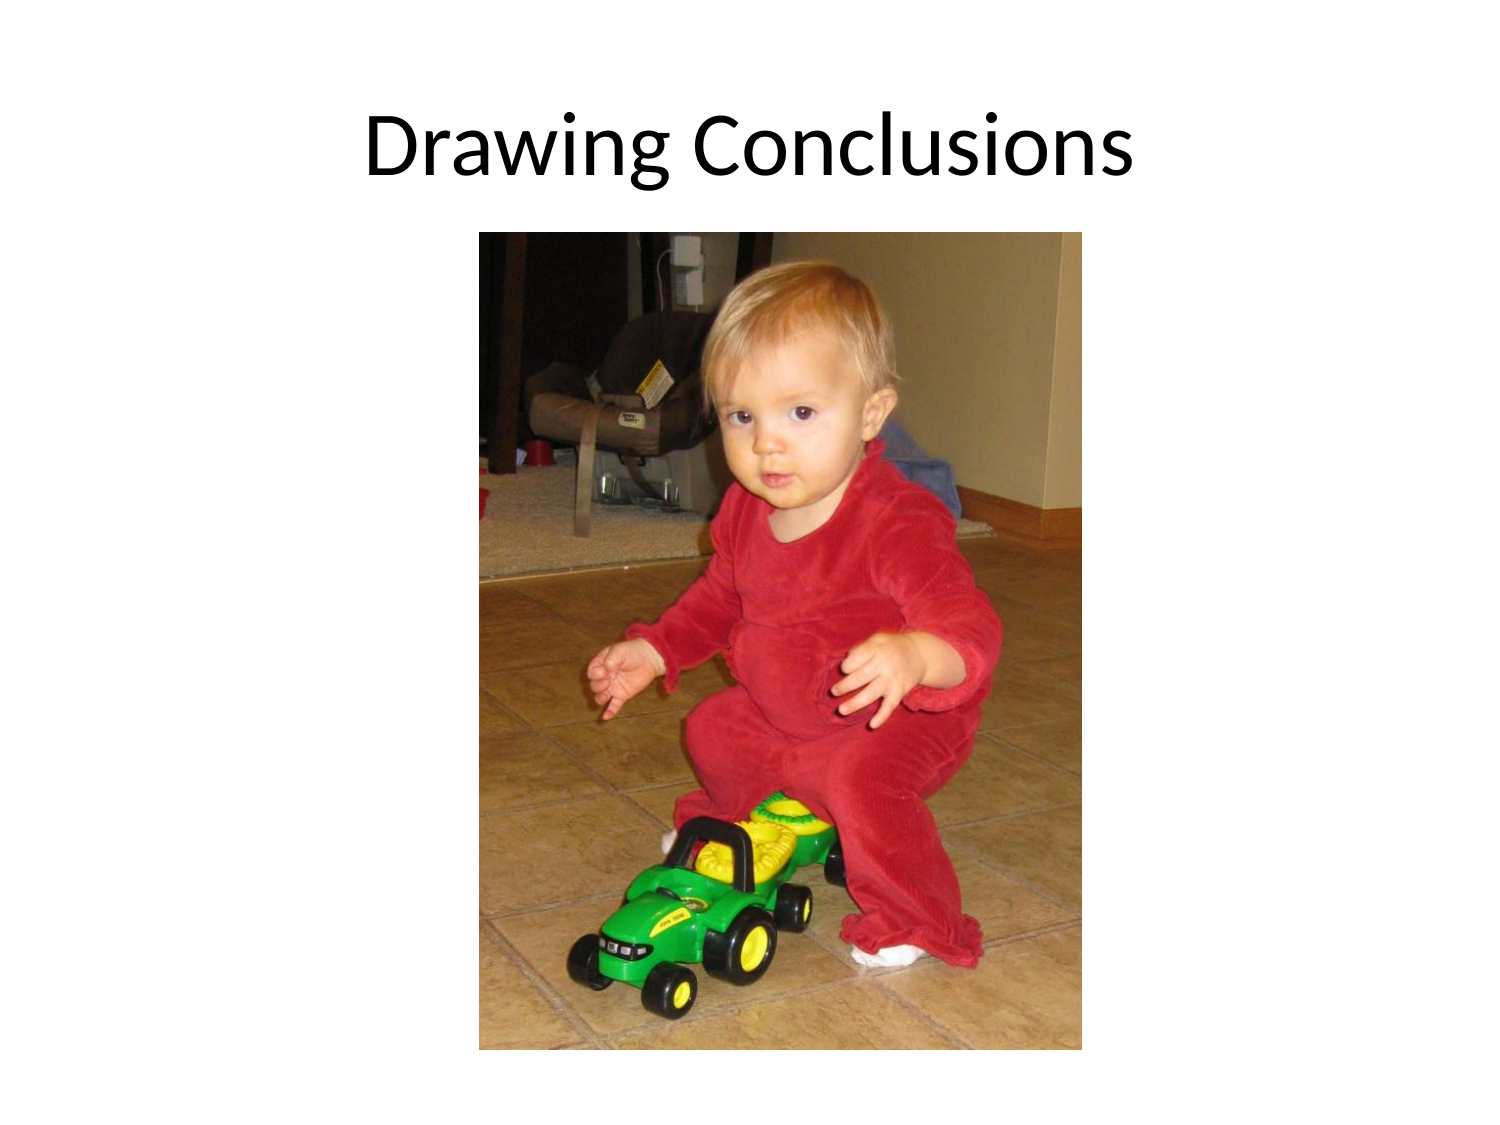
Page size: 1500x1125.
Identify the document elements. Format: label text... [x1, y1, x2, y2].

title Drawing Conclusions [75, 45, 1425, 230]
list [37, 232, 1500, 1051]
